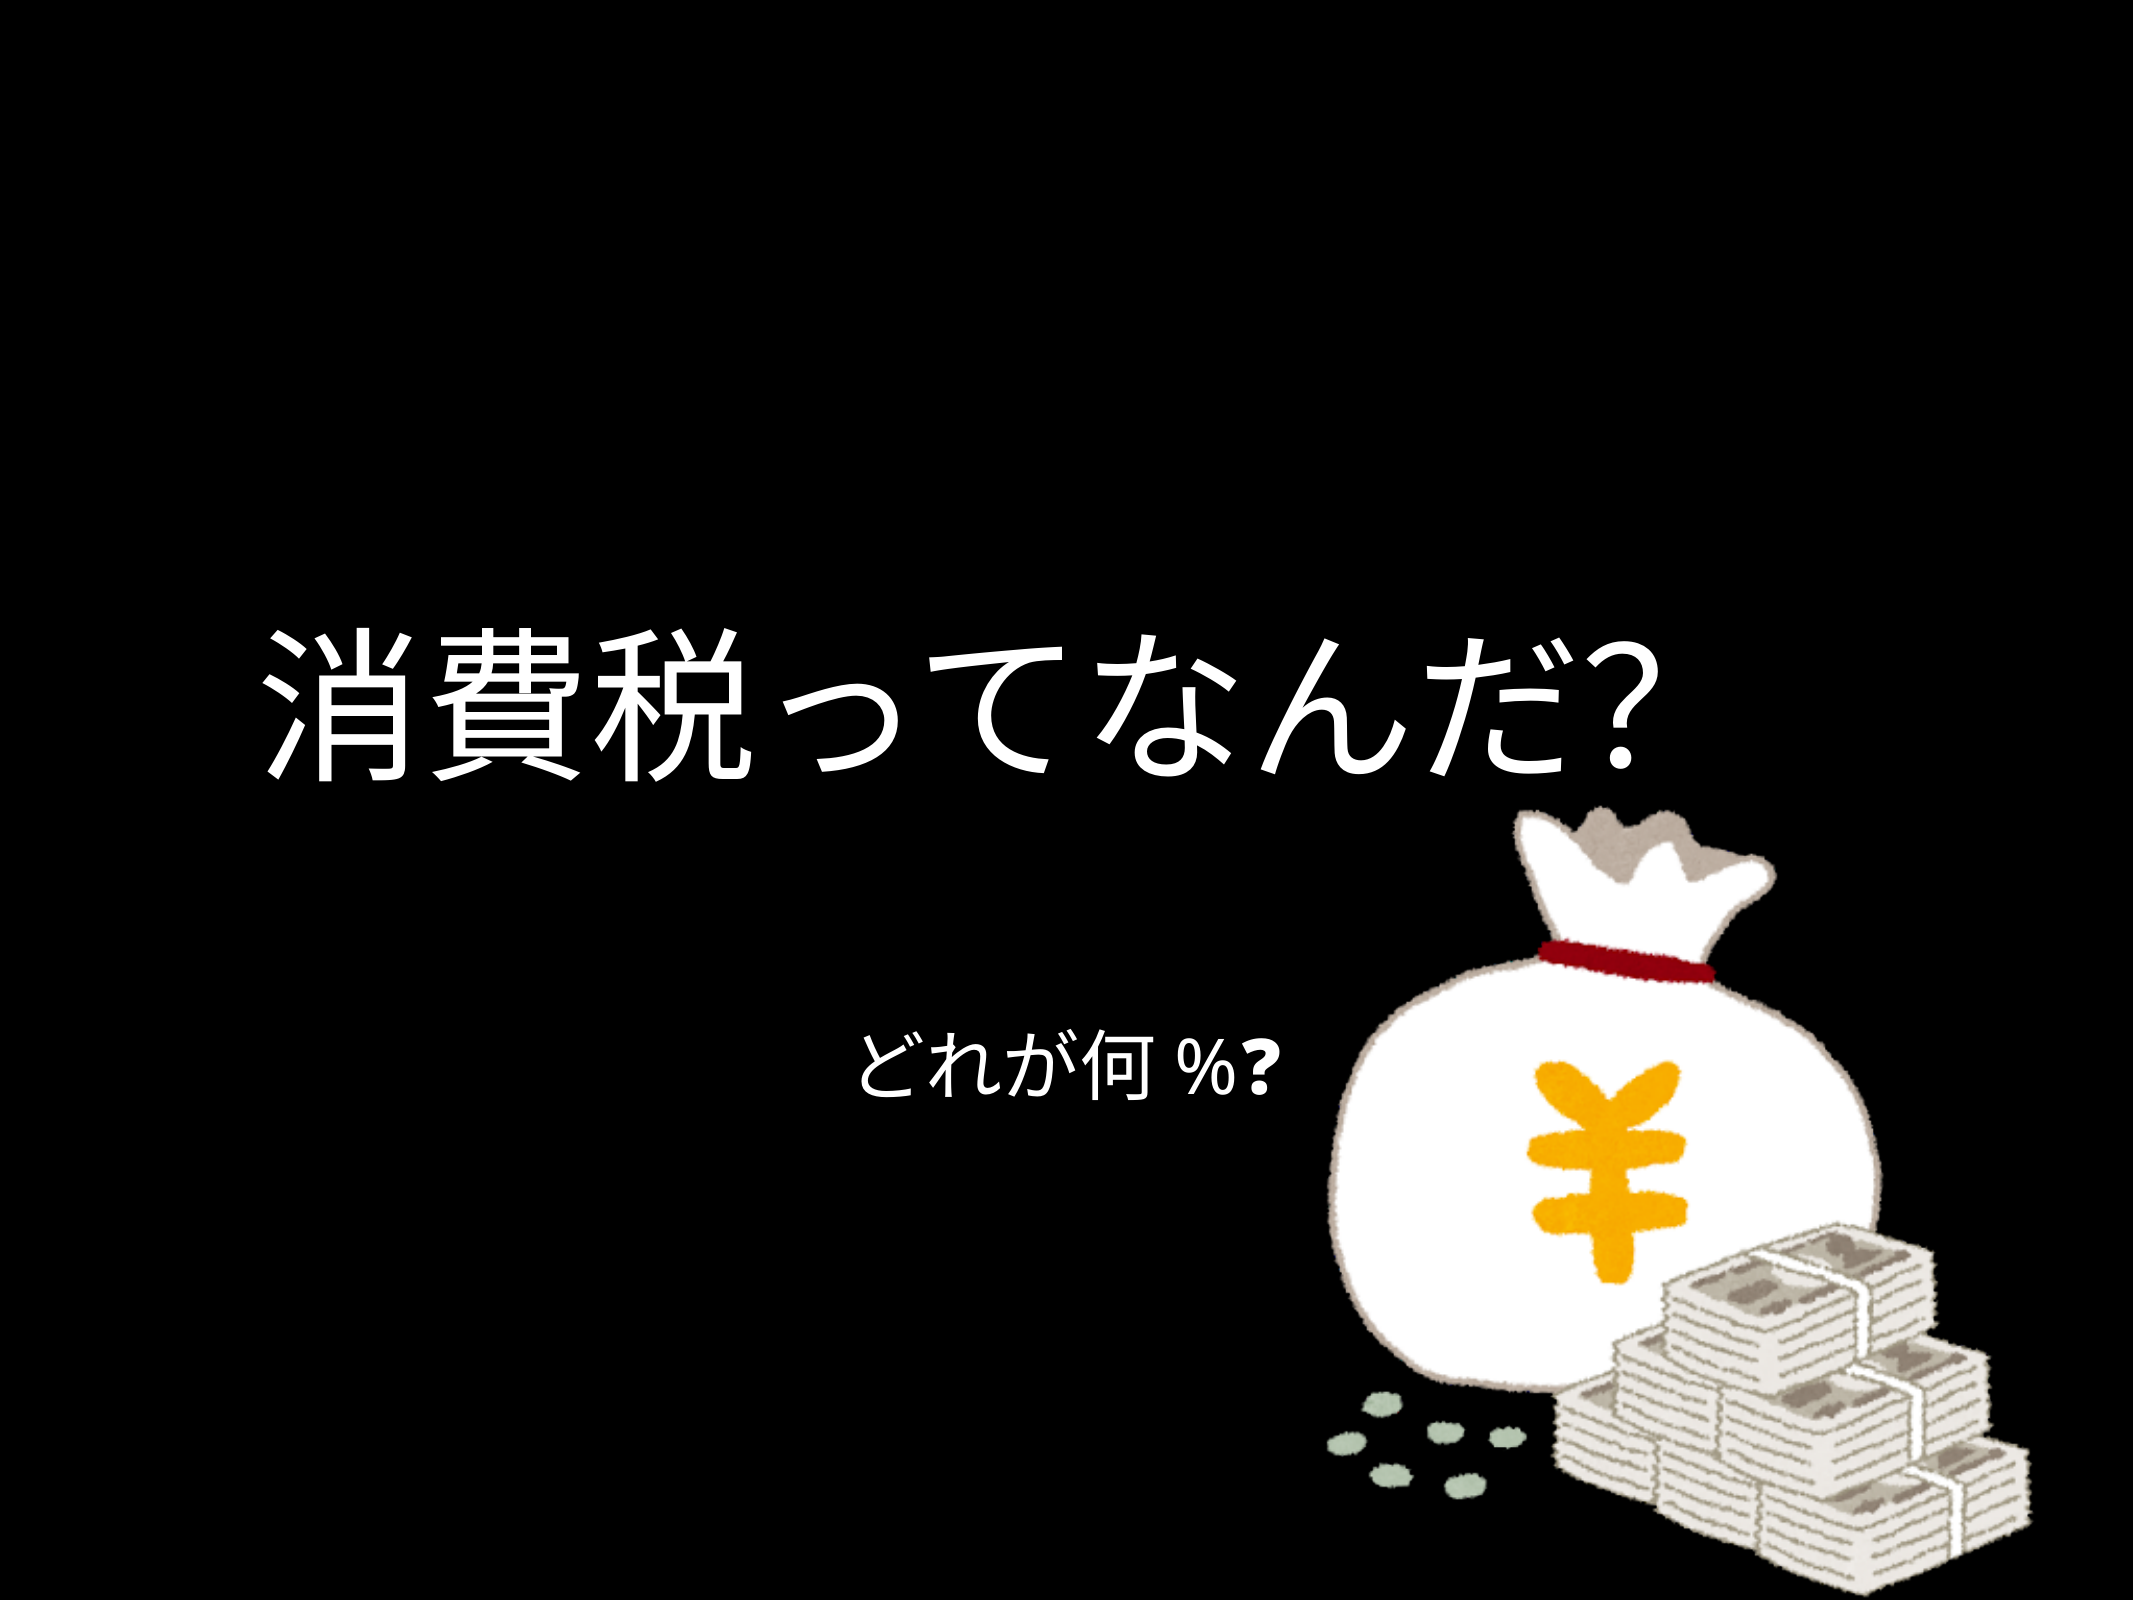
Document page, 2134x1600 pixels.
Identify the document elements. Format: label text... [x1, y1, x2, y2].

picture [1298, 782, 2064, 1600]
title 消費税ってなんだ？ [59, 268, 1947, 811]
subtitle どれが何%❓ [207, 1008, 1298, 1195]
